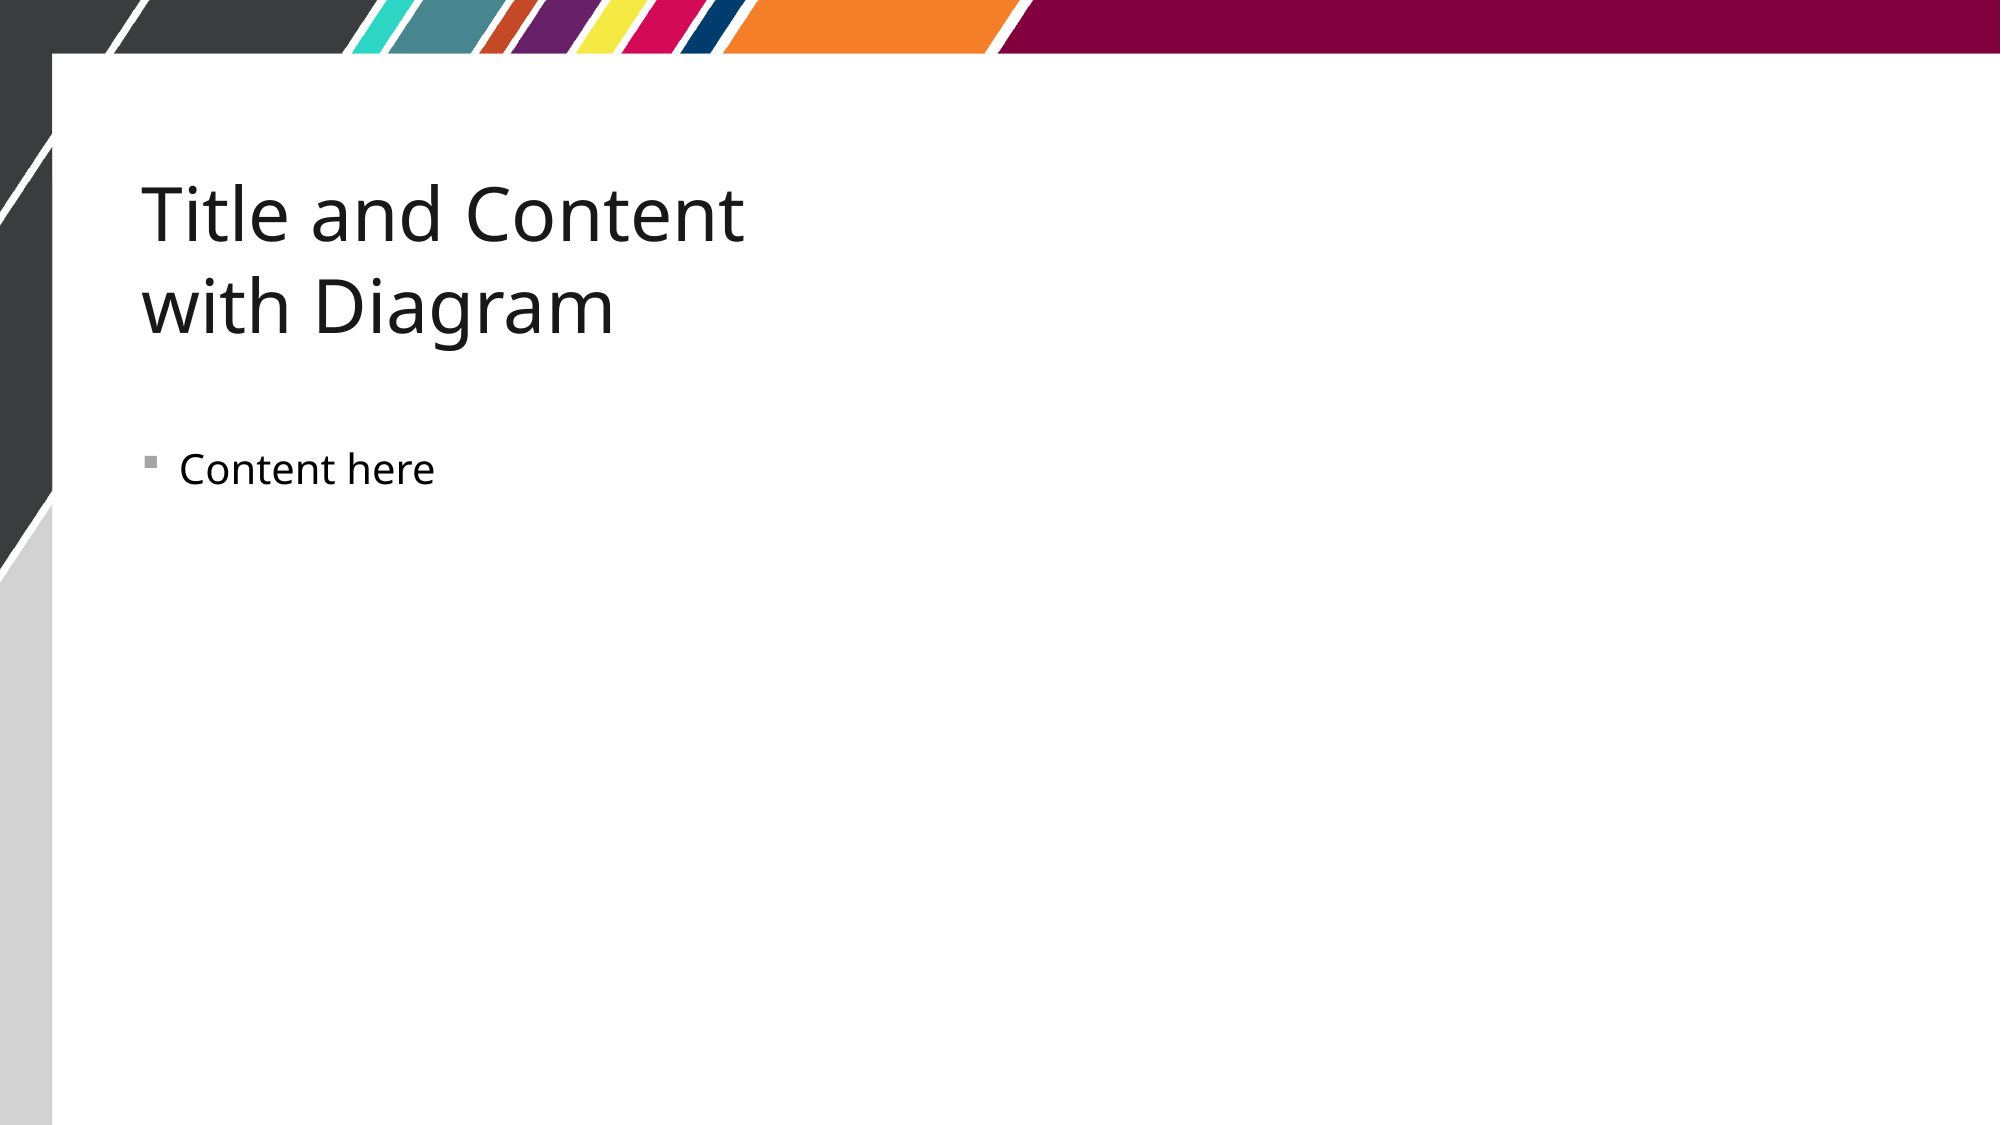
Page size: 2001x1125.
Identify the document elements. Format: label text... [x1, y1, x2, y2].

picture [0, 0, 2000, 1125]
list Content here [141, 432, 891, 1079]
title Title and Content with Diagram [141, 165, 793, 420]
